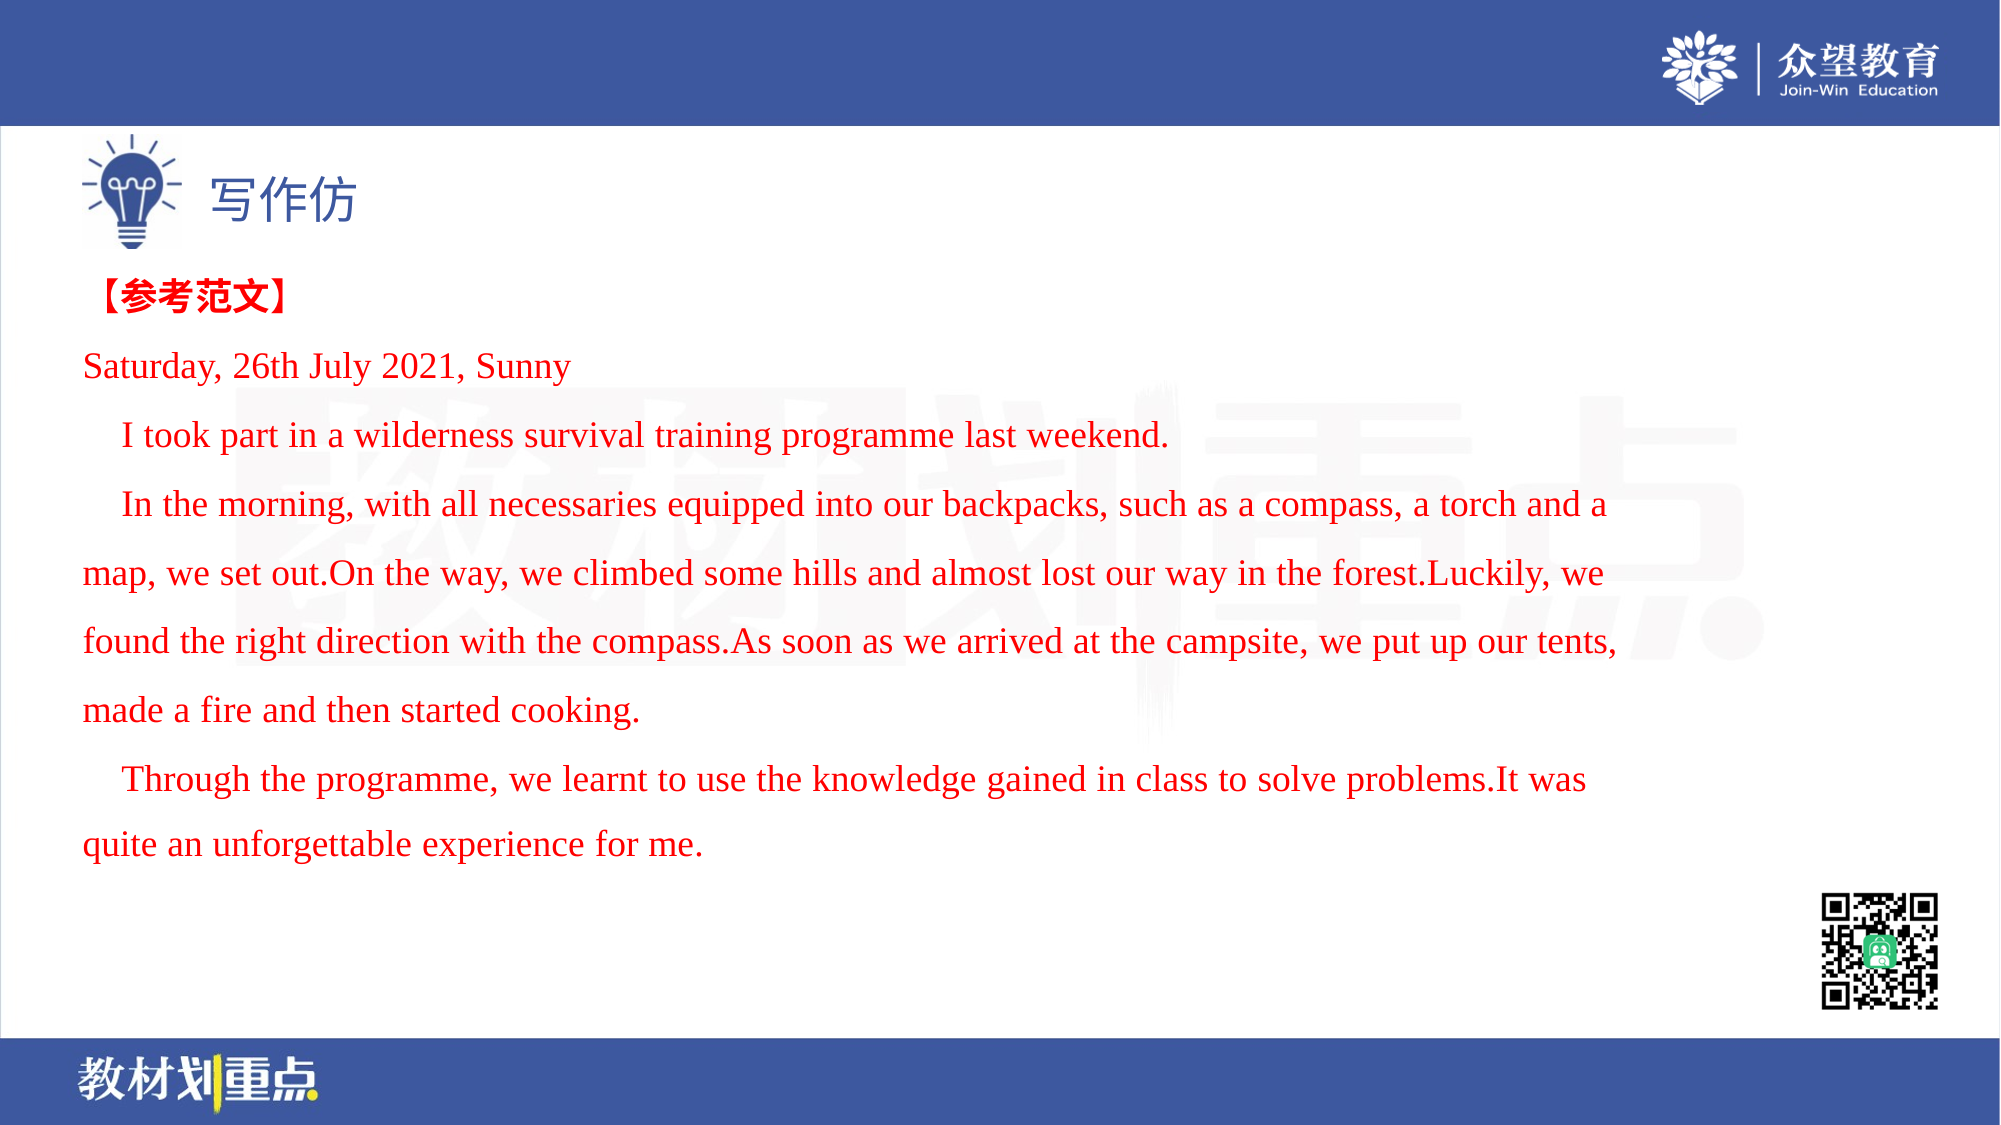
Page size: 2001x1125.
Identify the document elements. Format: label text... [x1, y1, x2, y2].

text_box 【参考范文】 Saturday, 26th July 2021, Sunny I took part in a wilderness survival training programme last weekend. In the morning, with all necessaries equipped into our backpacks, such as a compass, a torch and a map, we set out.On the way, we climbed some hills and almost lost our way in the forest.Luckily, we found the right direction with the compass.As soon as we arrived at the campsite, we put up our tents, made a fire and then started cooking. Through the programme, we learnt to use the knowledge gained in class to solve problems.It was quite an unforgettable experience for me. [82, 248, 1817, 857]
picture [0, 0, 2000, 1125]
